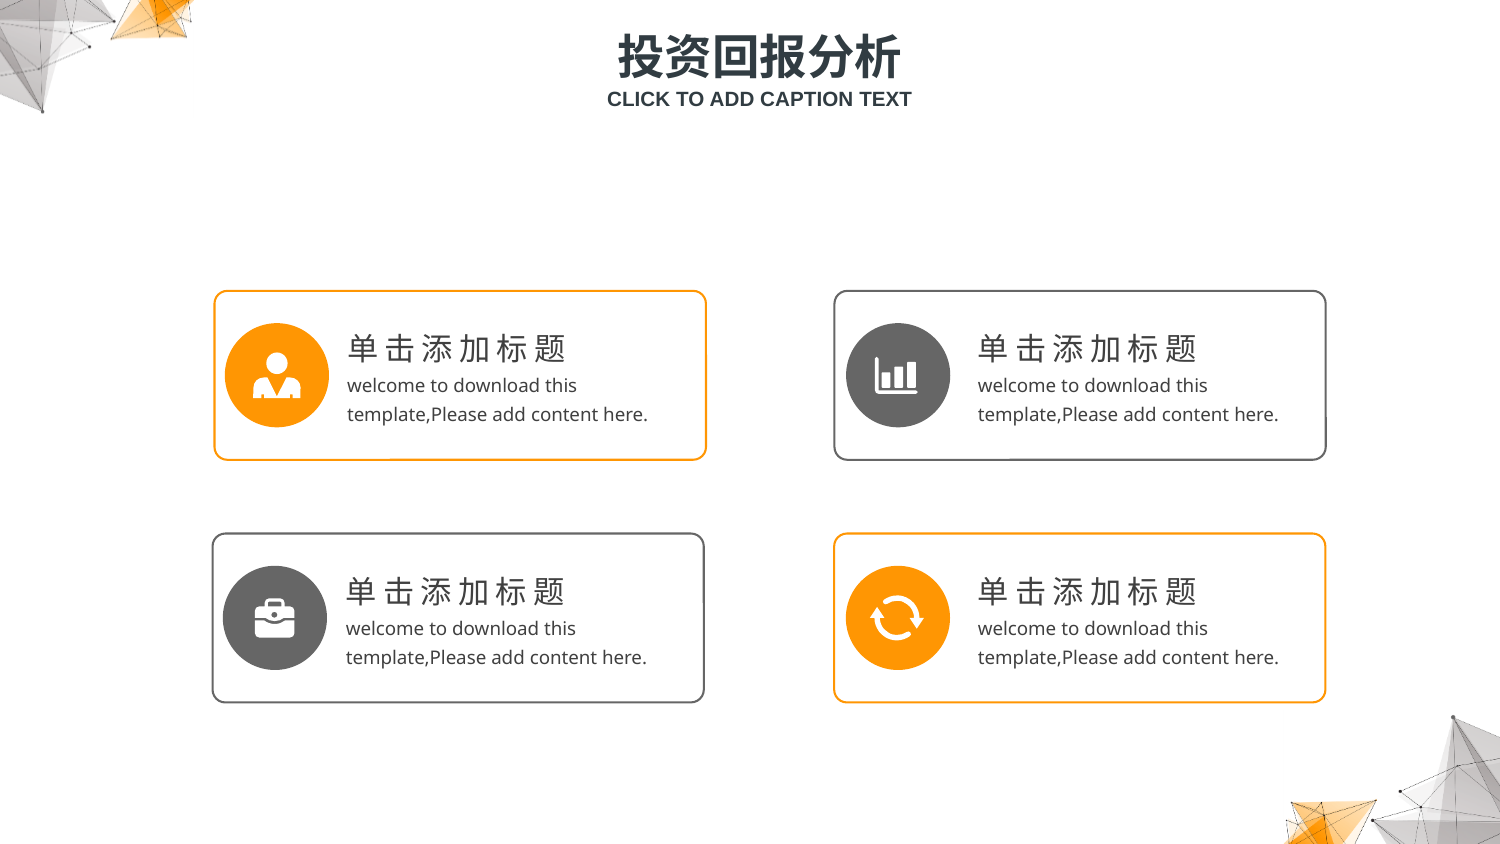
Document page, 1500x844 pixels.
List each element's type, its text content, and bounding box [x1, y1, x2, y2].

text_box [869, 595, 924, 641]
text_box [833, 532, 1327, 704]
picture [1283, 710, 1500, 844]
text_box 单击添加标题 welcome to download this template,Please add content here. [332, 310, 690, 433]
text_box 单击添加标题 welcome to download this template,Please add content here. [963, 310, 1315, 433]
text_box [221, 564, 329, 672]
text_box [211, 532, 705, 704]
text_box 单击添加标题 welcome to download this template,Please add content here. [963, 553, 1310, 676]
text_box 投资回报分析 [596, 26, 924, 84]
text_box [253, 352, 301, 399]
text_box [254, 598, 295, 638]
text_box [213, 289, 708, 461]
text_box [223, 322, 331, 429]
text_box CLICK TO ADD CAPTION TEXT [596, 85, 924, 111]
text_box [845, 322, 952, 429]
text_box [844, 564, 952, 672]
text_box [874, 356, 918, 394]
text_box 单击添加标题 welcome to download this template,Please add content here. [331, 553, 690, 676]
picture [0, 0, 194, 118]
text_box [833, 289, 1327, 461]
